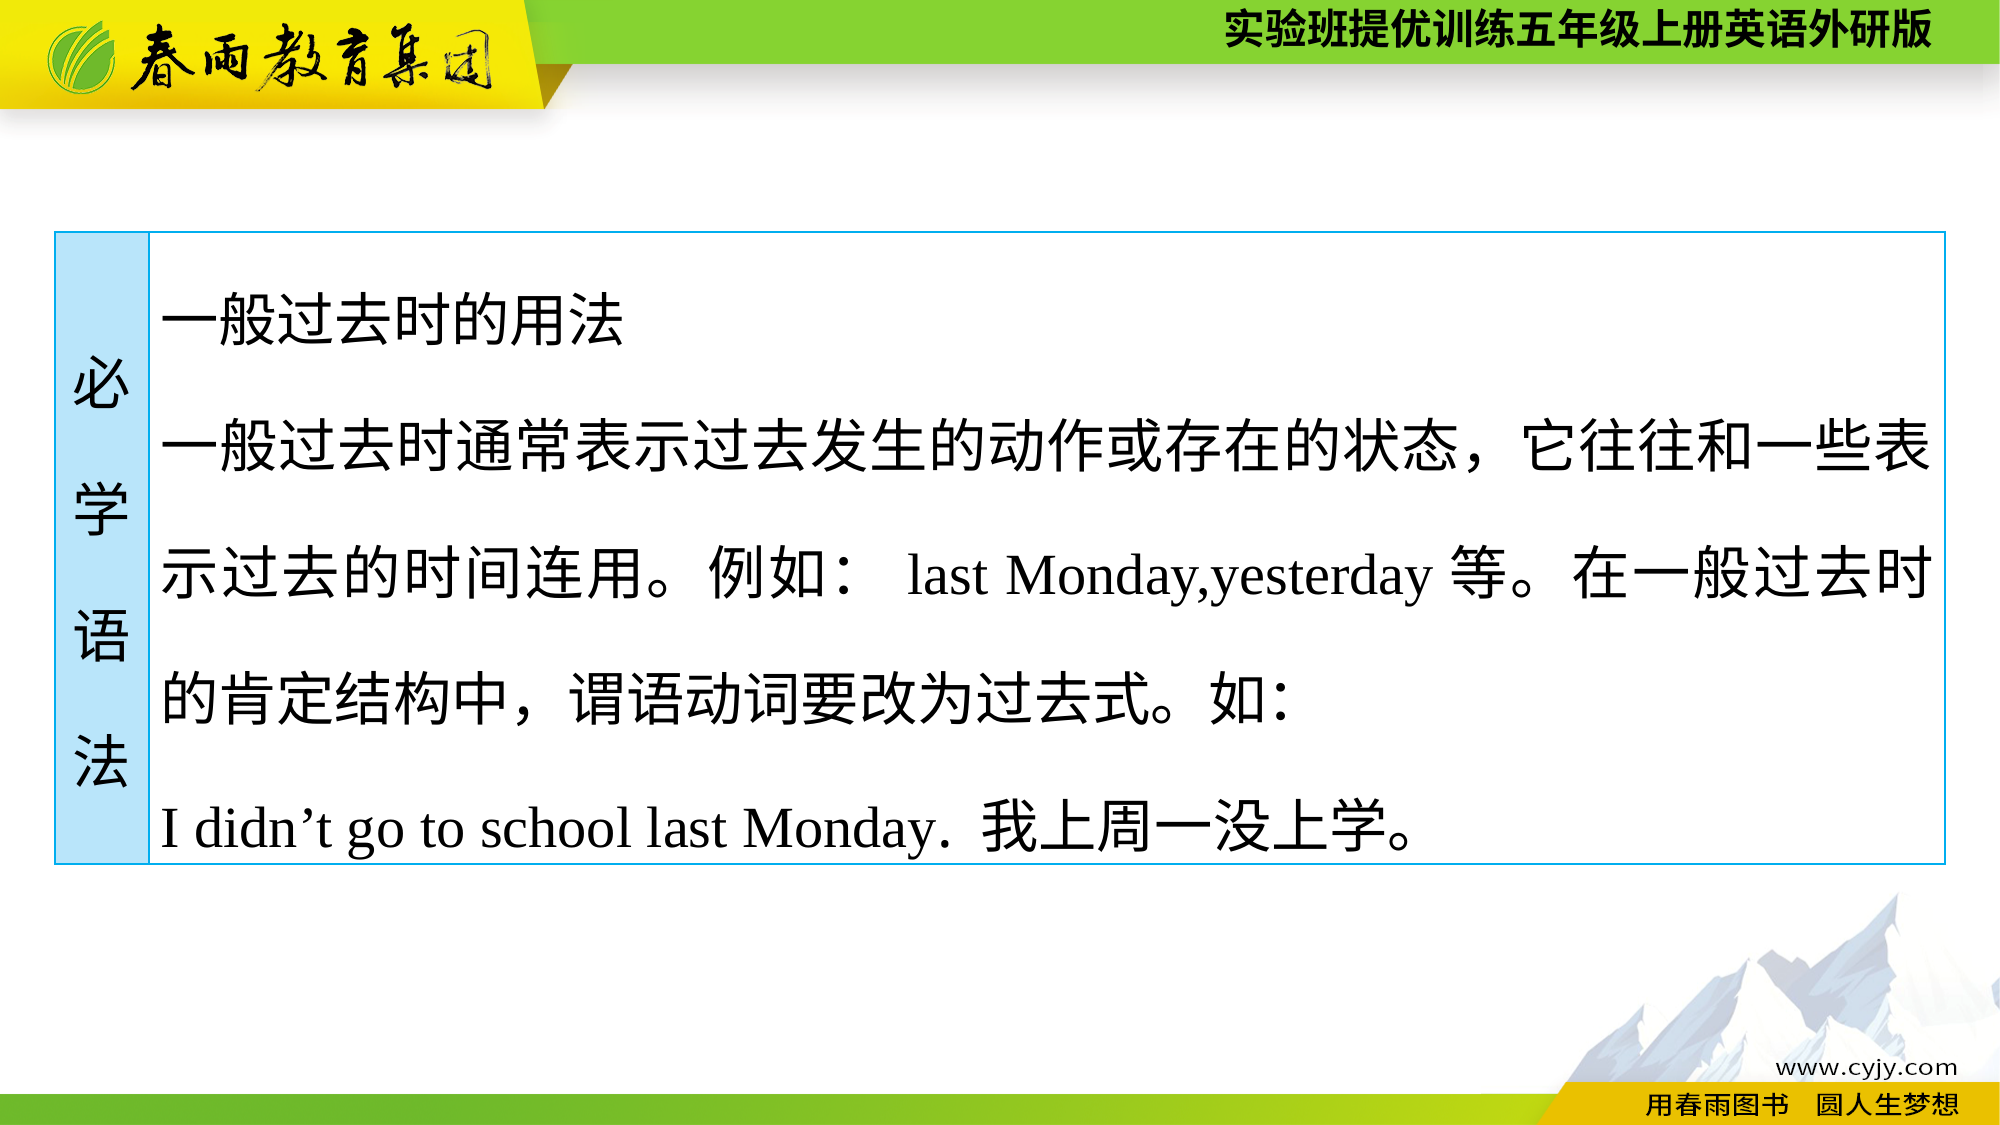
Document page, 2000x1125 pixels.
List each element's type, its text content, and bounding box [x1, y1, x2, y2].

picture [0, 0, 2000, 1125]
table_header 一般过去时的用法 一般过去时通常表示过去发生的动作或存在的状态，它往往和一些表示过去的时间连用。例如：last Monday,yesterday等。在一般过去时的肯定结构中，谓语动词要改为过去式。如： I didn’t go to school last Monday. 我上周一没上学。 [150, 233, 1944, 863]
table_header 必 学 语 法 [56, 233, 148, 863]
